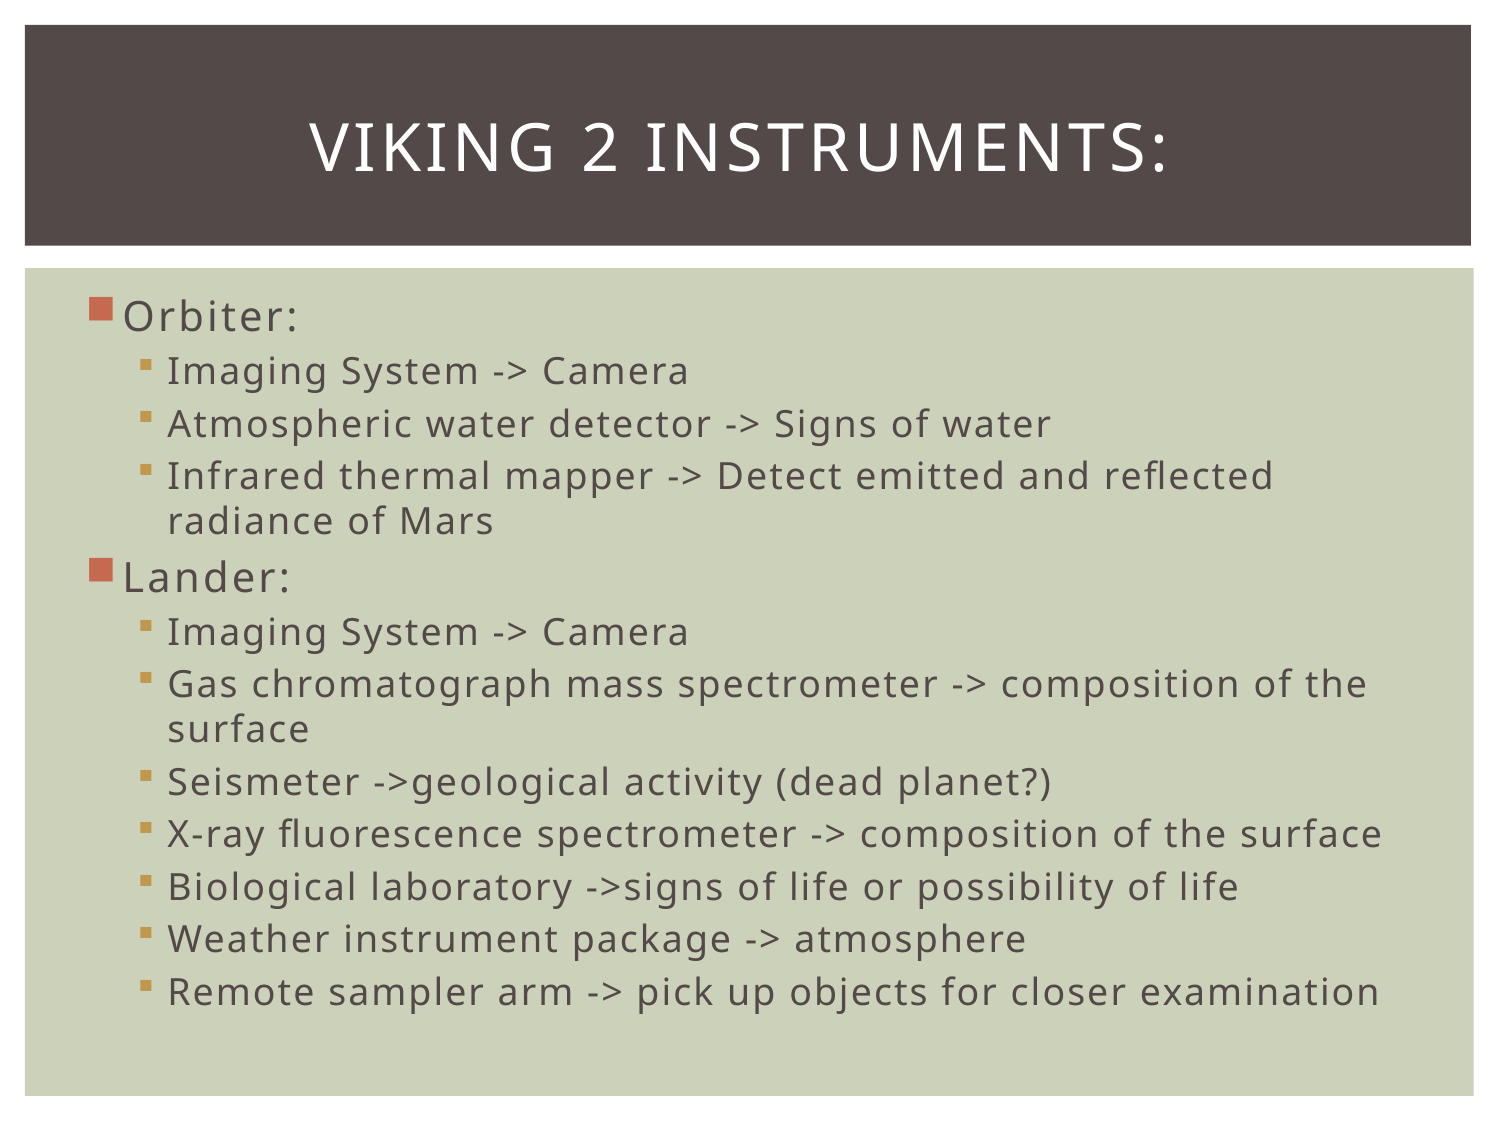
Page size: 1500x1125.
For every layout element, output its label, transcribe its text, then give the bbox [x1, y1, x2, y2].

title Viking 2 Instruments: [62, 58, 1438, 232]
list Orbiter: Imaging System -> Camera Atmospheric water detector -> Signs of water Infrared thermal mapper -> Detect emitted and reflected radiance of Mars Lander: Imaging System -> Camera Gas chromatograph mass spectrometer -> composition of the surface Seismeter ->geological activity (dead planet?) X-ray fluorescence spectrometer -> composition of the surface Biological laboratory ->signs of life or possibility of life Weather instrument package -> atmosphere Remote sampler arm -> pick up objects for closer examination [62, 281, 1442, 1005]
